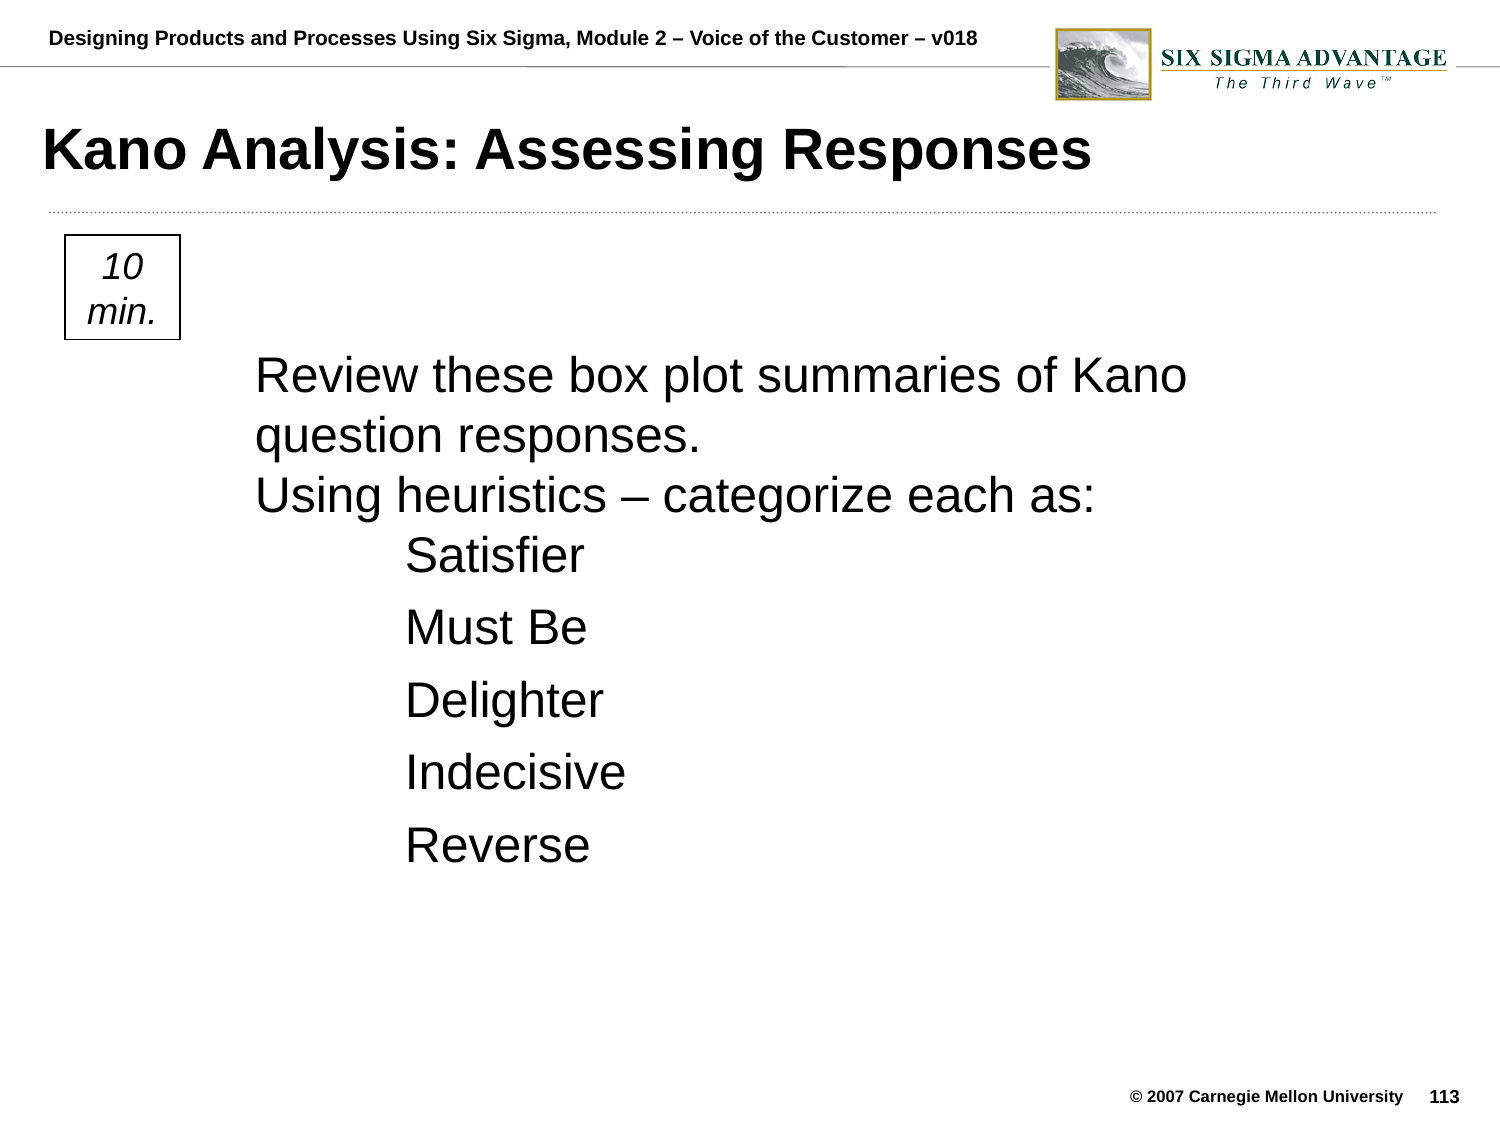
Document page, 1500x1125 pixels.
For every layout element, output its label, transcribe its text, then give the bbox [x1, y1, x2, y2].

text_box Review these box plot summaries of Kano question responses. Using heuristics – categorize each as: Satisfier Must Be Delighter Indecisive Reverse [240, 334, 1355, 880]
text_box 10 min. [65, 234, 180, 340]
picture [1049, 24, 1456, 104]
title Kano Analysis: Assessing Responses [42, 124, 1438, 182]
